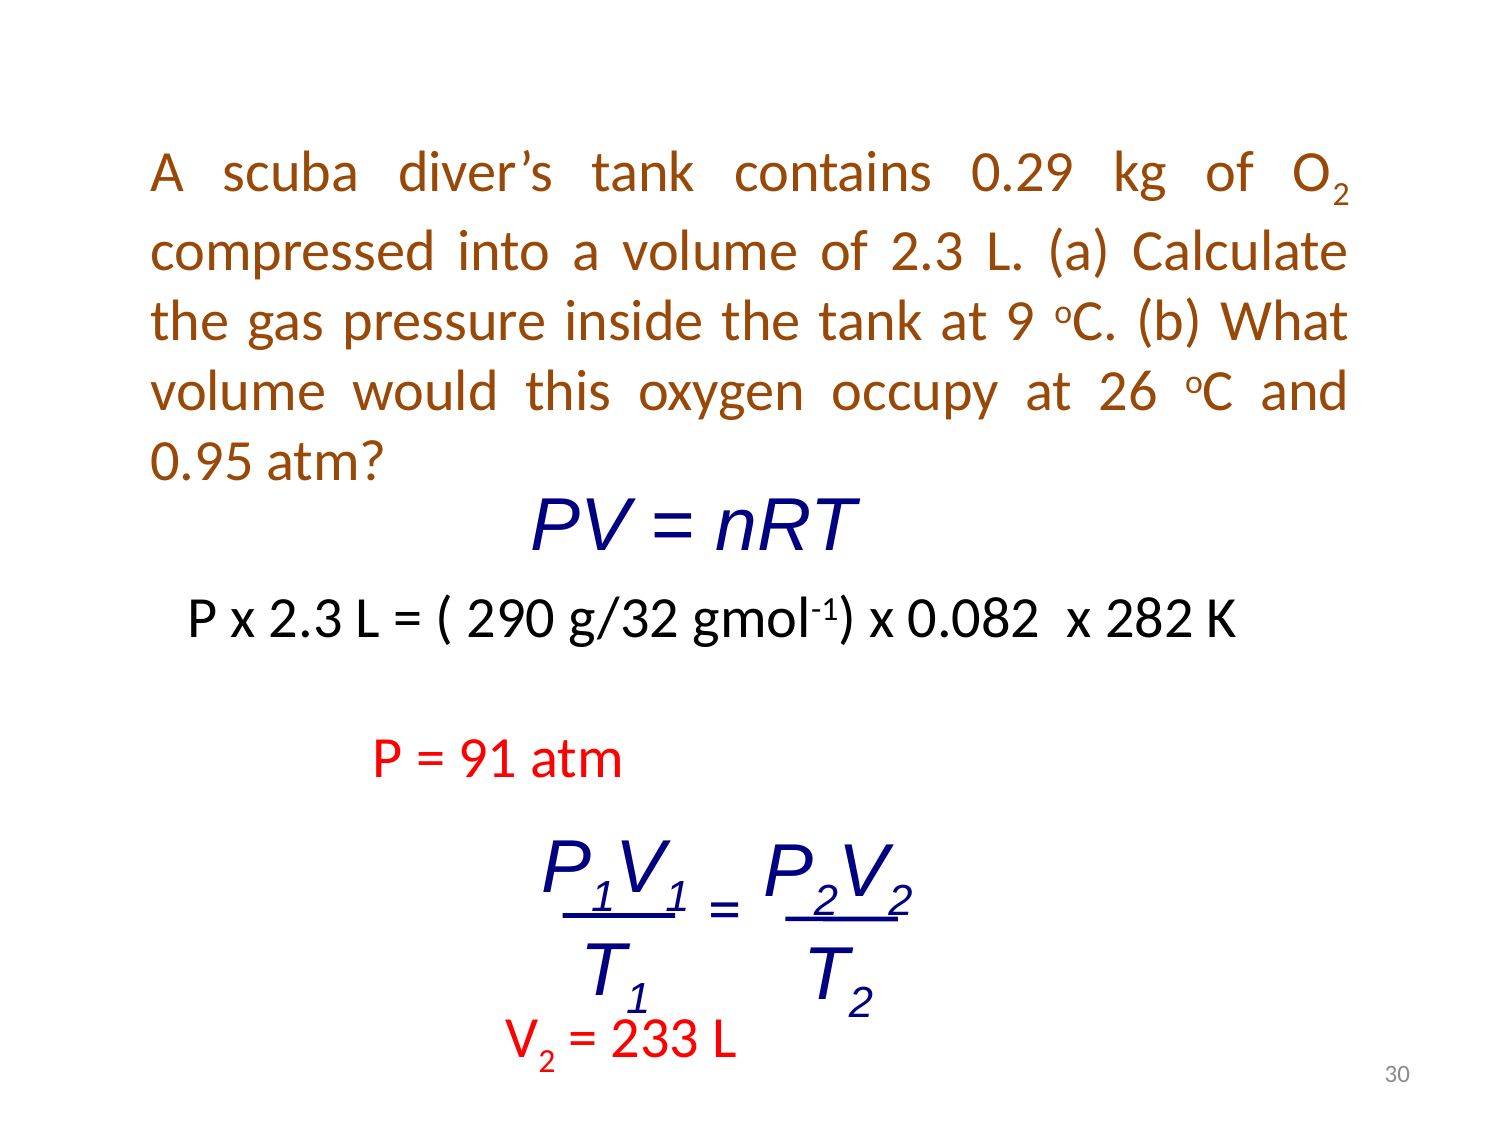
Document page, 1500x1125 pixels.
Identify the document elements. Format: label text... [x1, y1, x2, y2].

text_box = [713, 857, 739, 953]
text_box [744, 814, 933, 1012]
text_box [521, 810, 710, 1008]
text_box PV = nRT [515, 467, 871, 571]
text_box P x 2.3 L = ( 290 g/32 gmol-1) x 0.082 x 282 K P = 91 atm V2 = 233 L [159, 571, 1306, 1087]
slide_number 30 [1074, 1042, 1425, 1103]
text_box A scuba diver’s tank contains 0.29 kg of O2 compressed into a volume of 2.3 L. (a) Calculate the gas pressure inside the tank at 9 oC. (b) What volume would this oxygen occupy at 26 oC and 0.95 atm? [135, 125, 1365, 710]
